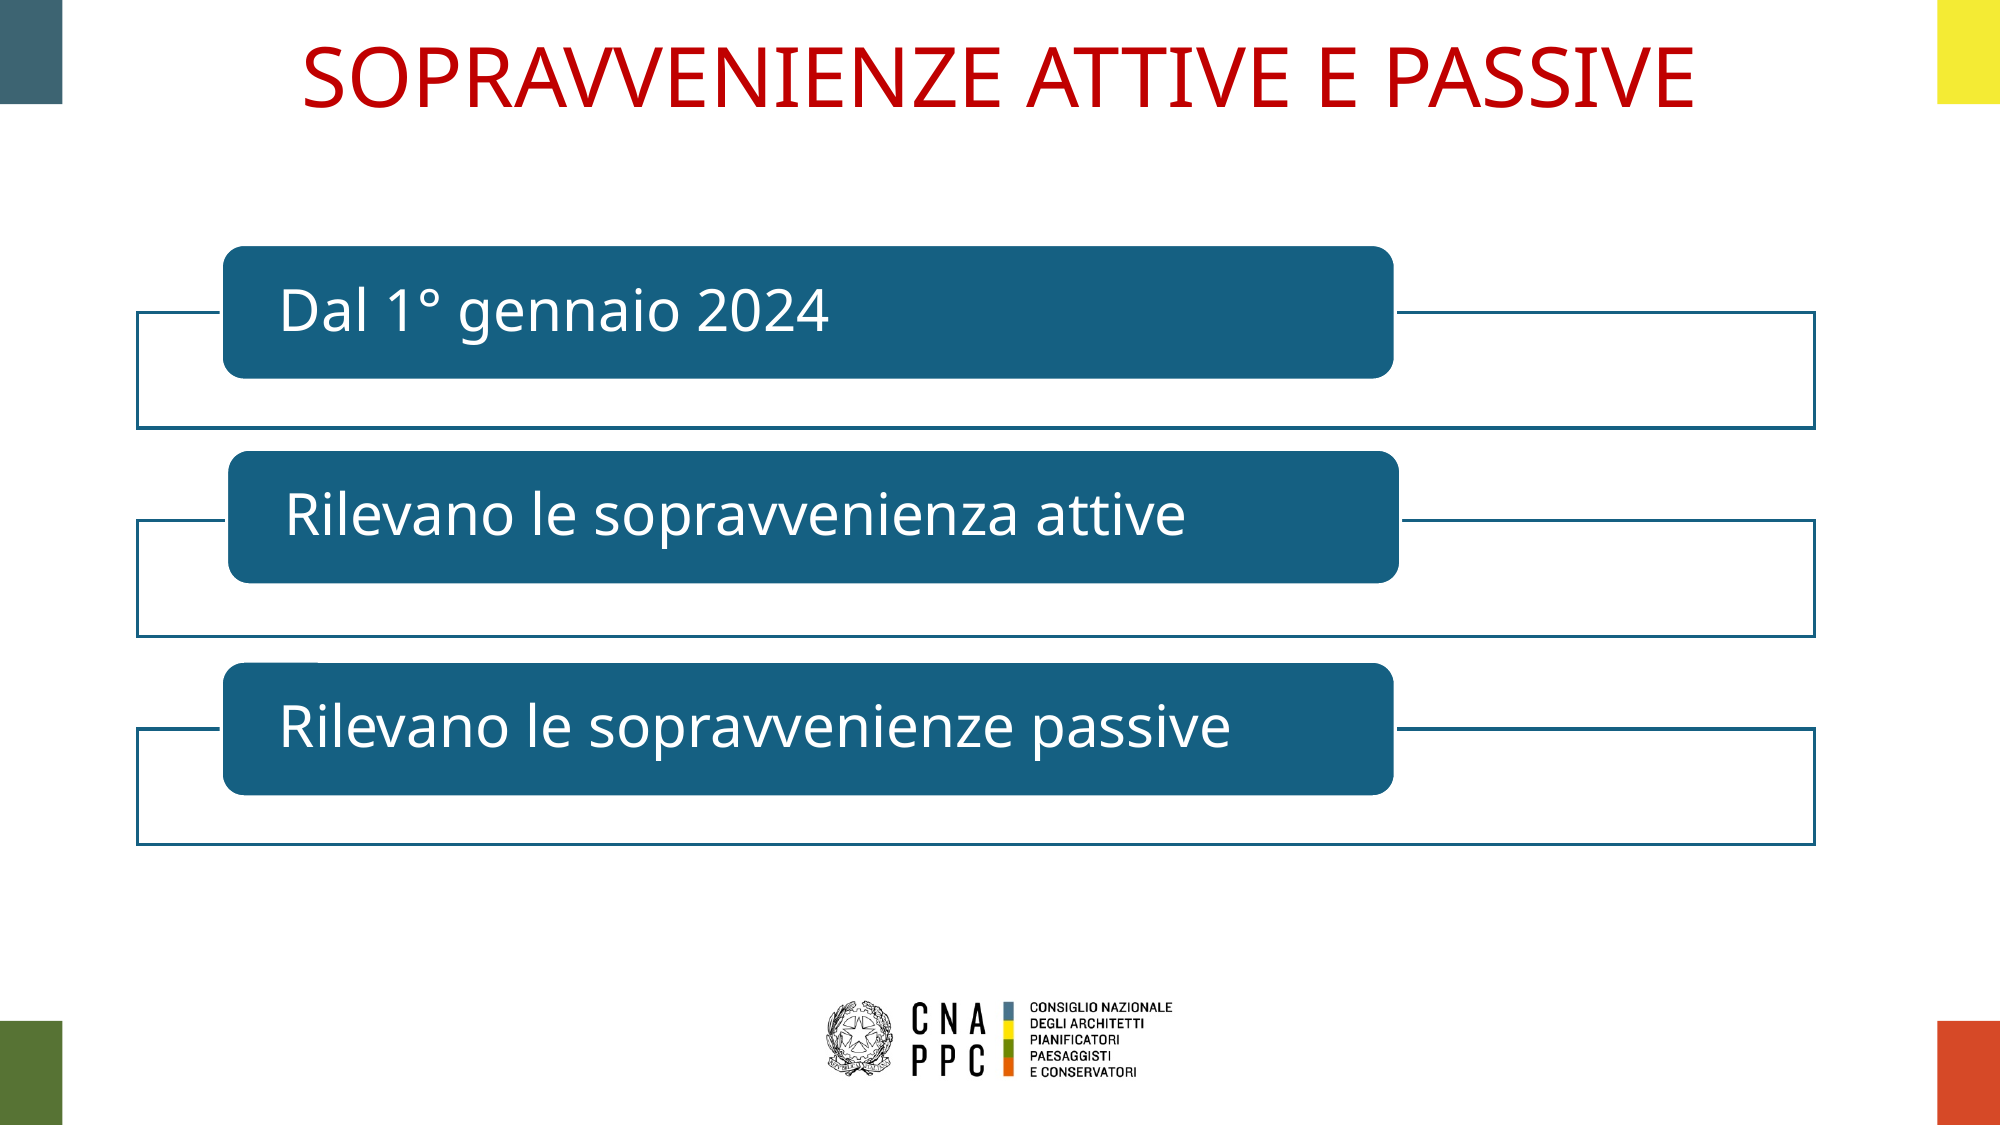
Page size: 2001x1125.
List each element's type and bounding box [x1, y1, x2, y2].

text_box [0, 0, 2000, 1125]
